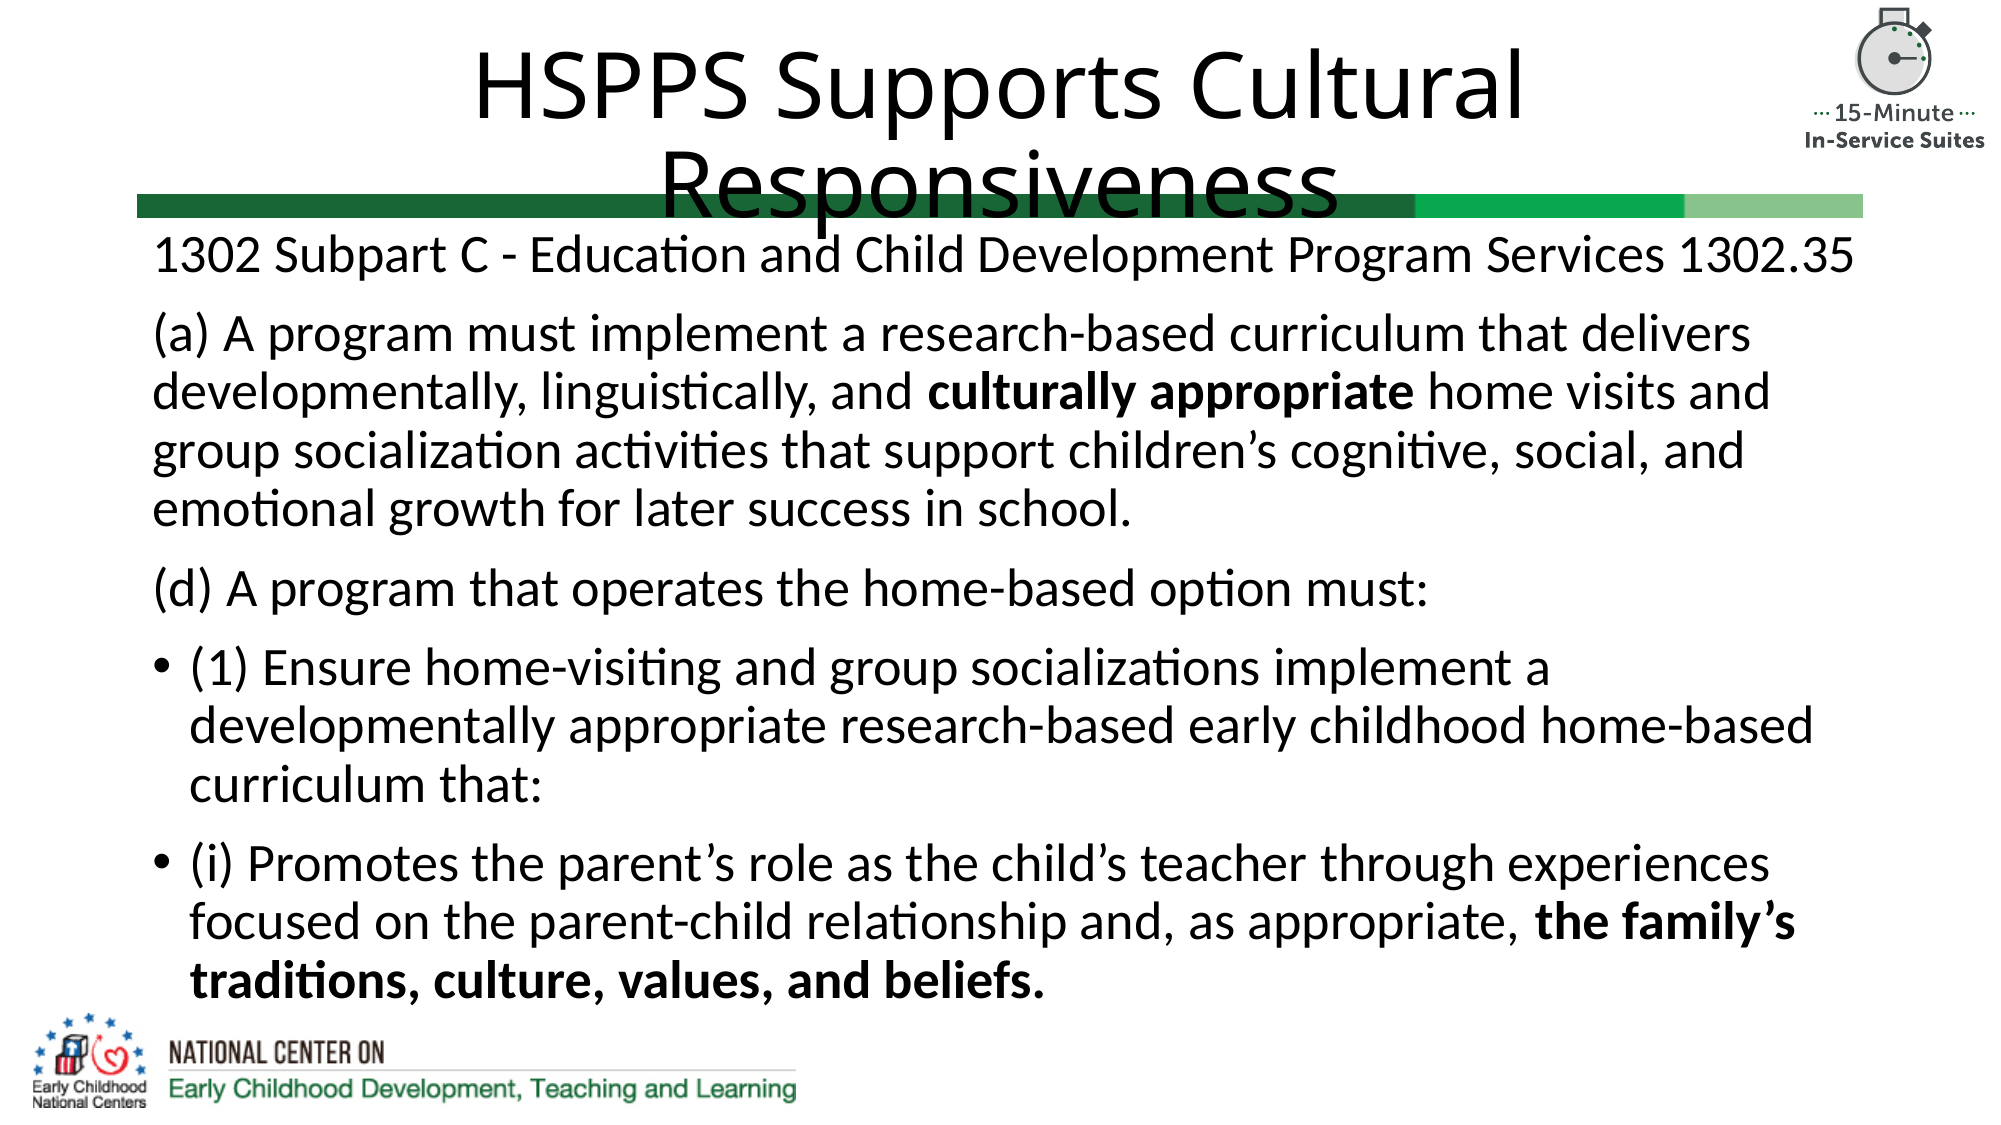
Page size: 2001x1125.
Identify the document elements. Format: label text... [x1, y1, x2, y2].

title HSPPS Supports Cultural Responsiveness [137, 59, 1863, 217]
list 1302 Subpart C - Education and Child Development Program Services 1302.35 (a) A program must implement a research-based curriculum that delivers developmentally, linguistically, and culturally appropriate home visits and group socialization activities that support children’s cognitive, social, and emotional growth for later success in school. (d) A program that operates the home-based option must: (1) Ensure home-visiting and group socializations implement a developmentally appropriate research-based early childhood home-based curriculum that: (i) Promotes the parent’s role as the child’s teacher through experiences focused on the parent-child relationship and, as appropriate, the family’s traditions, culture, values, and beliefs. [137, 217, 1891, 1022]
picture [33, 1013, 796, 1108]
picture [1790, 0, 1999, 161]
